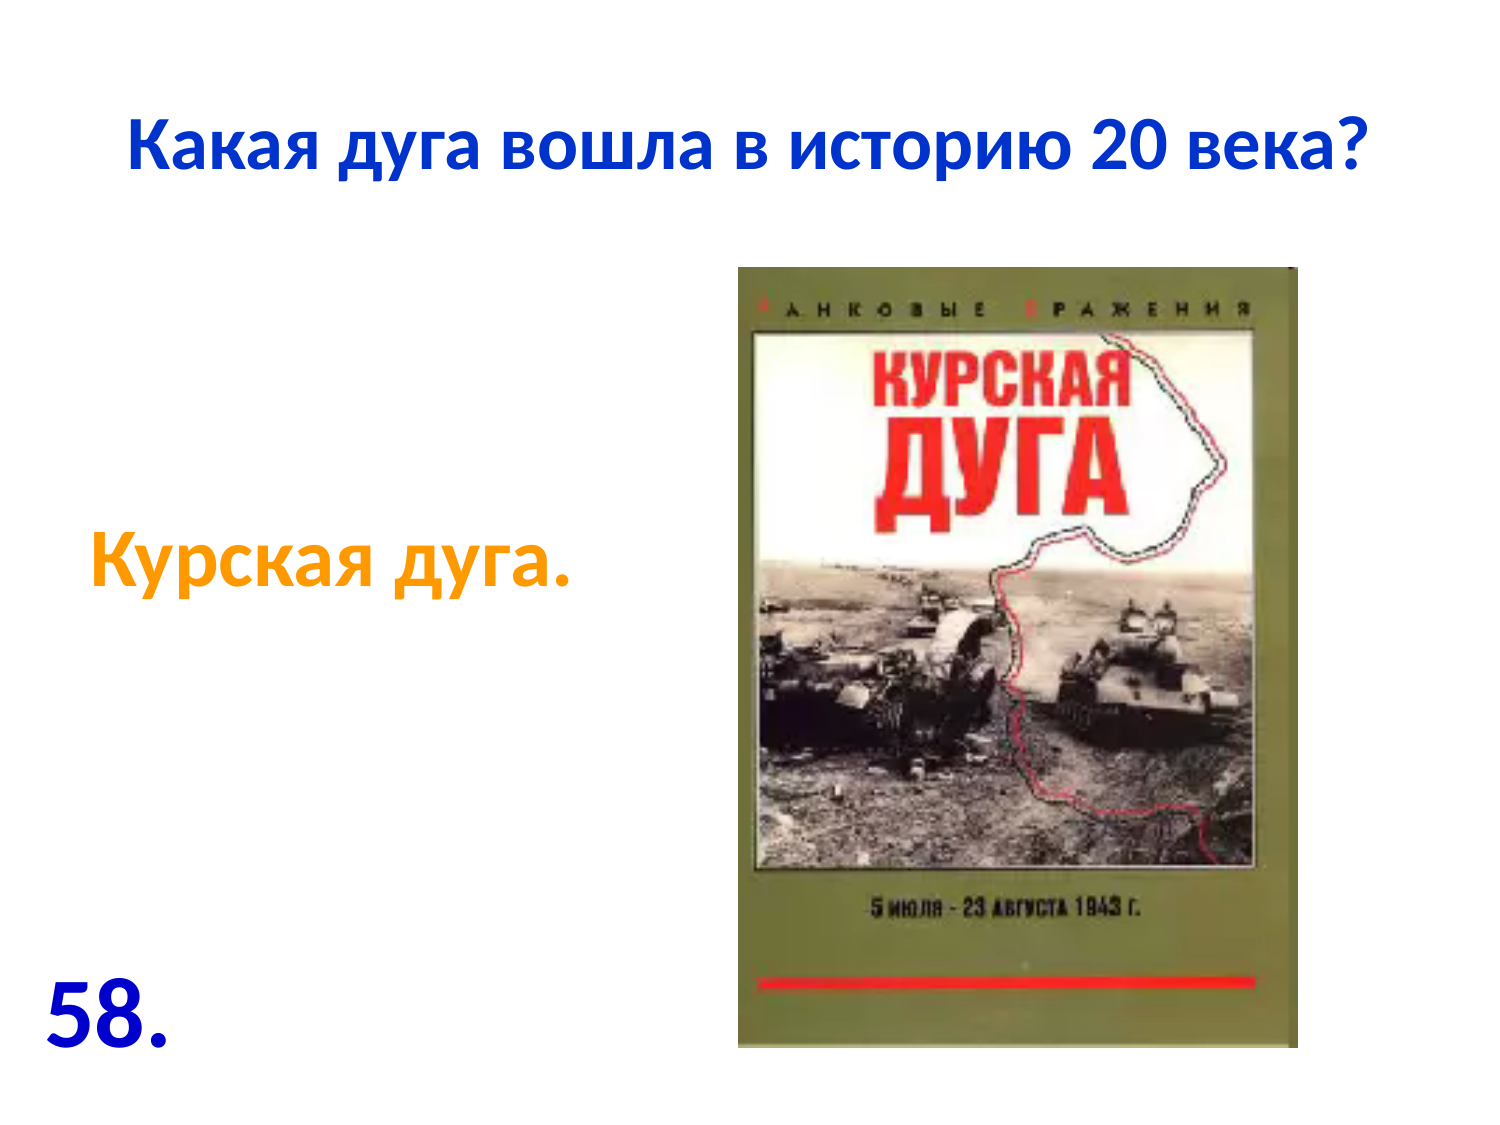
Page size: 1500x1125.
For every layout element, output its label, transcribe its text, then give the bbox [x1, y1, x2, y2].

title Какая дуга вошла в историю 20 века? [75, 45, 1425, 233]
text_box 58. [29, 940, 242, 1076]
list Курская дуга. [75, 262, 1425, 1005]
picture [737, 266, 1298, 1048]
